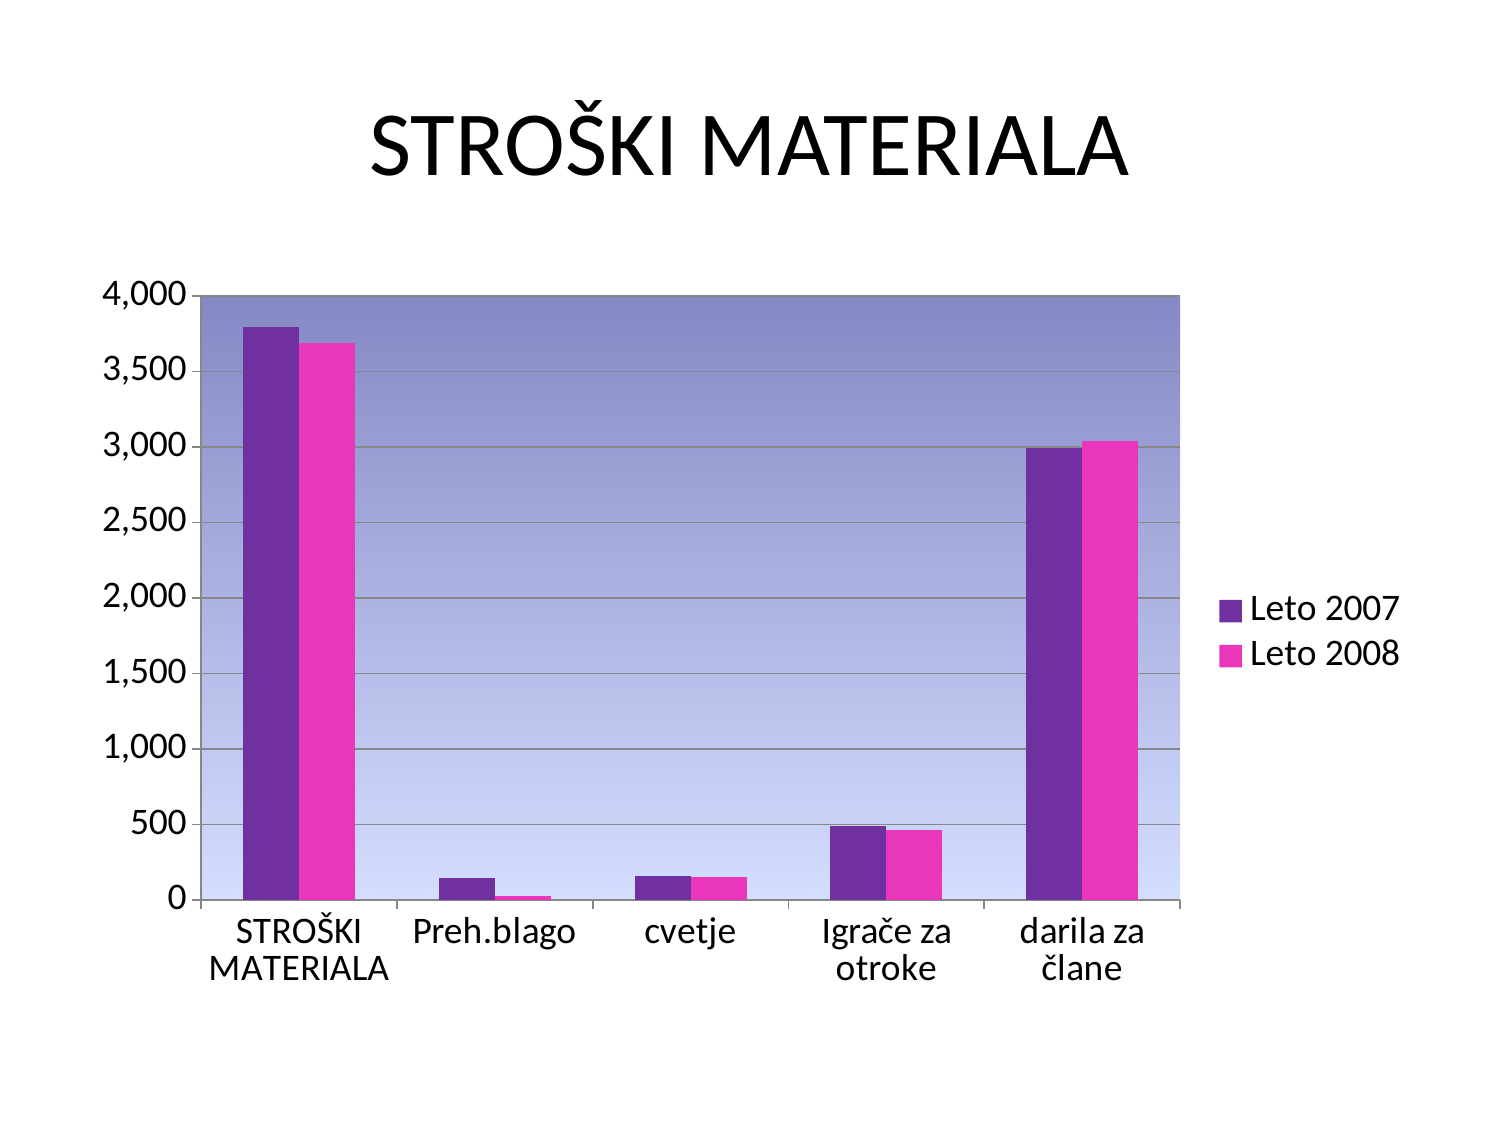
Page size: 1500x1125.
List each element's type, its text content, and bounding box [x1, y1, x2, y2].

title STROŠKI MATERIALA [75, 45, 1425, 233]
chart [74, 262, 1426, 1006]
